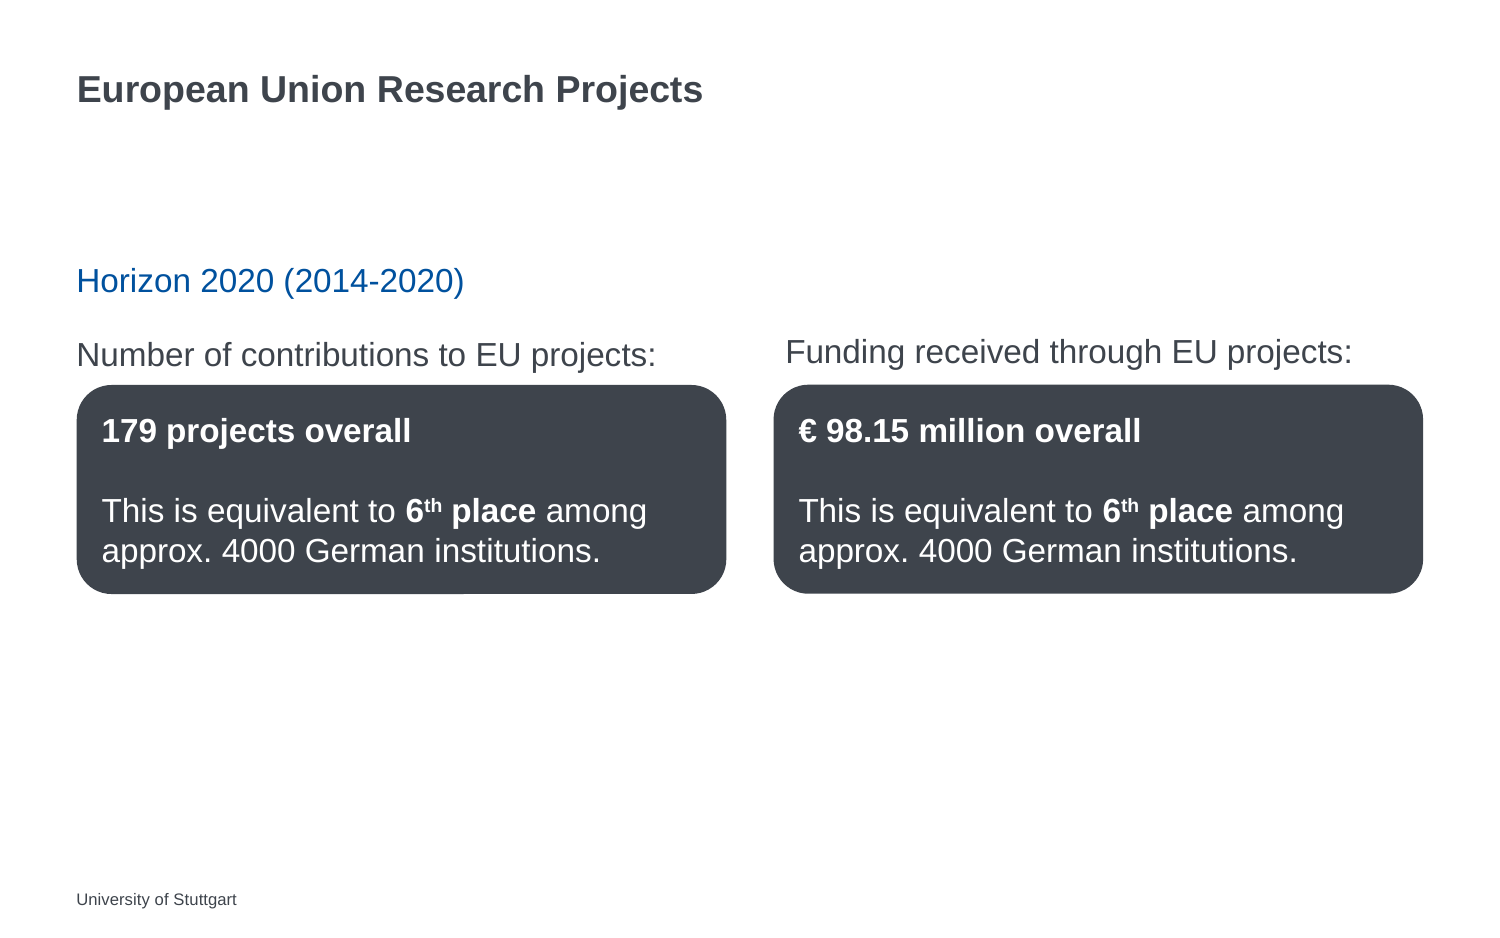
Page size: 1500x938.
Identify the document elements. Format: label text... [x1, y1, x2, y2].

footer University of Stuttgart [76, 888, 1072, 910]
text_box Funding received through EU projects: [785, 322, 1435, 362]
title European Union Research Projects [76, 64, 1424, 111]
text_box € 98.15 million overall This is equivalent to 6th place among approx. 4000 German institutions. [773, 384, 1424, 594]
text_box Horizon 2020 (2014-2020) [76, 259, 727, 299]
text_box 179 projects overall This is equivalent to 6th place among approx. 4000 German institutions. [76, 384, 727, 595]
text_box Number of contributions to EU projects: [76, 324, 727, 364]
